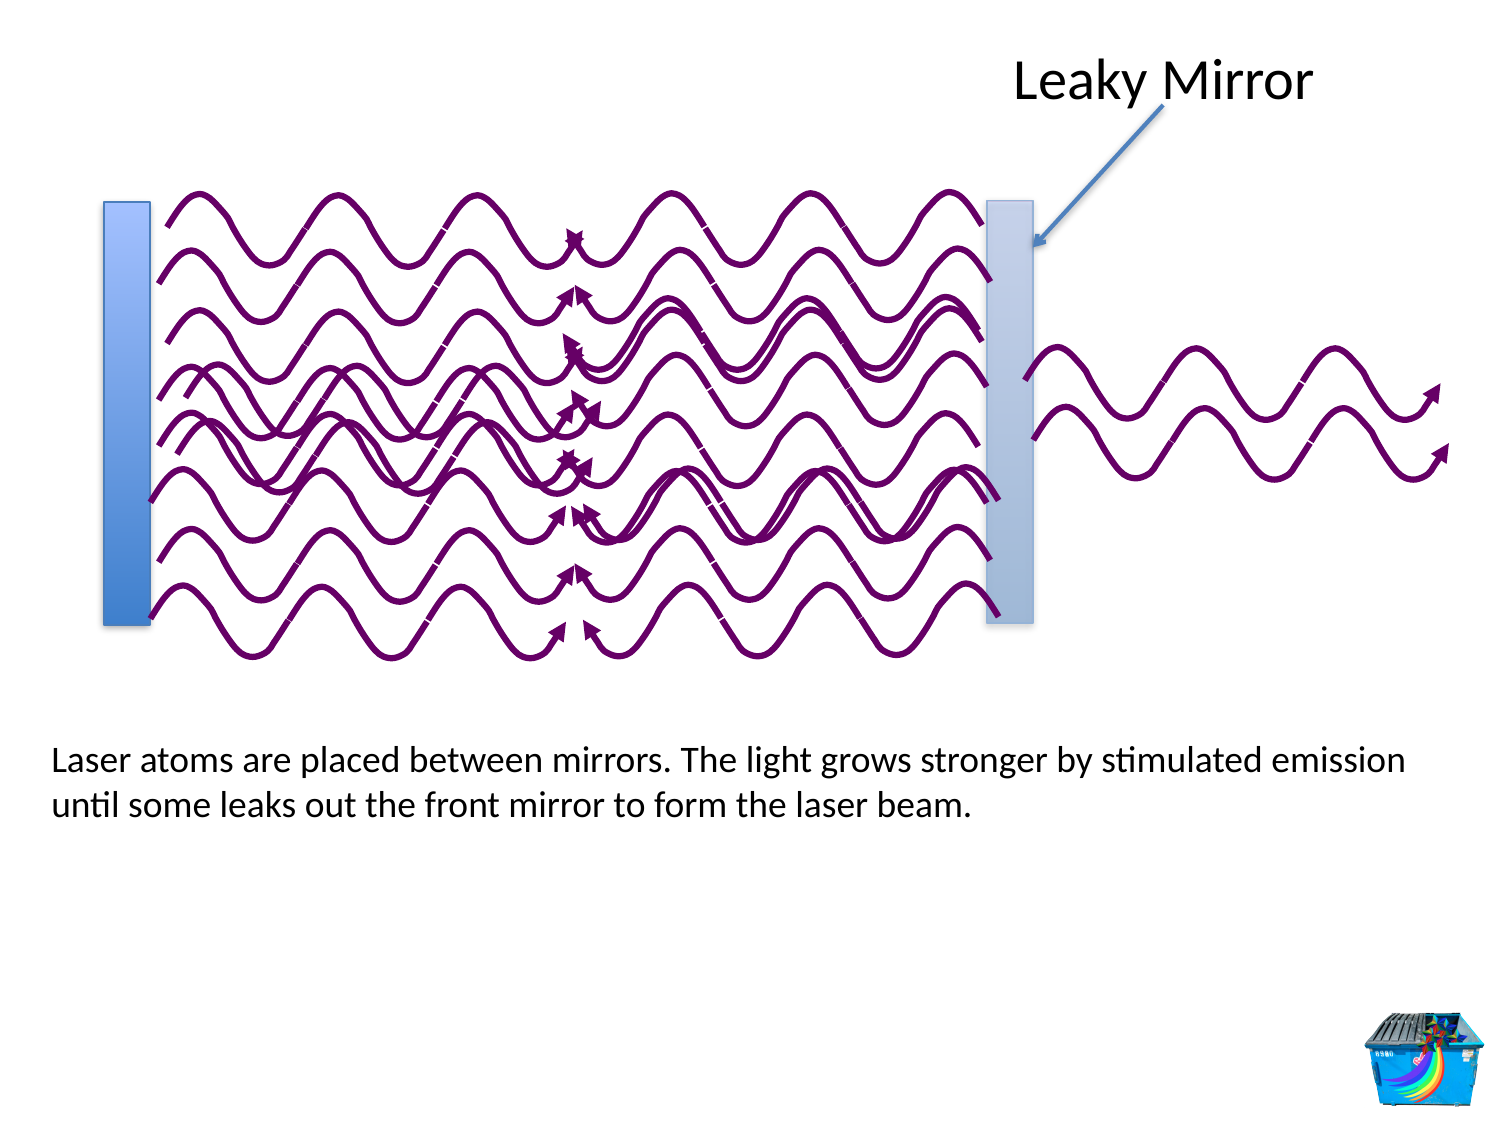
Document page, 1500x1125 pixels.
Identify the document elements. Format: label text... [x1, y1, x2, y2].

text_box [1024, 344, 1450, 482]
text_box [566, 189, 999, 659]
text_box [149, 192, 561, 661]
text_box [1003, 200, 1034, 624]
text_box [103, 201, 144, 626]
text_box Leaky Mirror [998, 33, 1479, 119]
picture [1363, 1011, 1486, 1108]
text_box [1032, 104, 1164, 248]
subtitle Laser atoms are placed between mirrors. The light grows stronger by stimulated emission until some leaks out the front mirror to form the laser beam. [36, 727, 1481, 1099]
